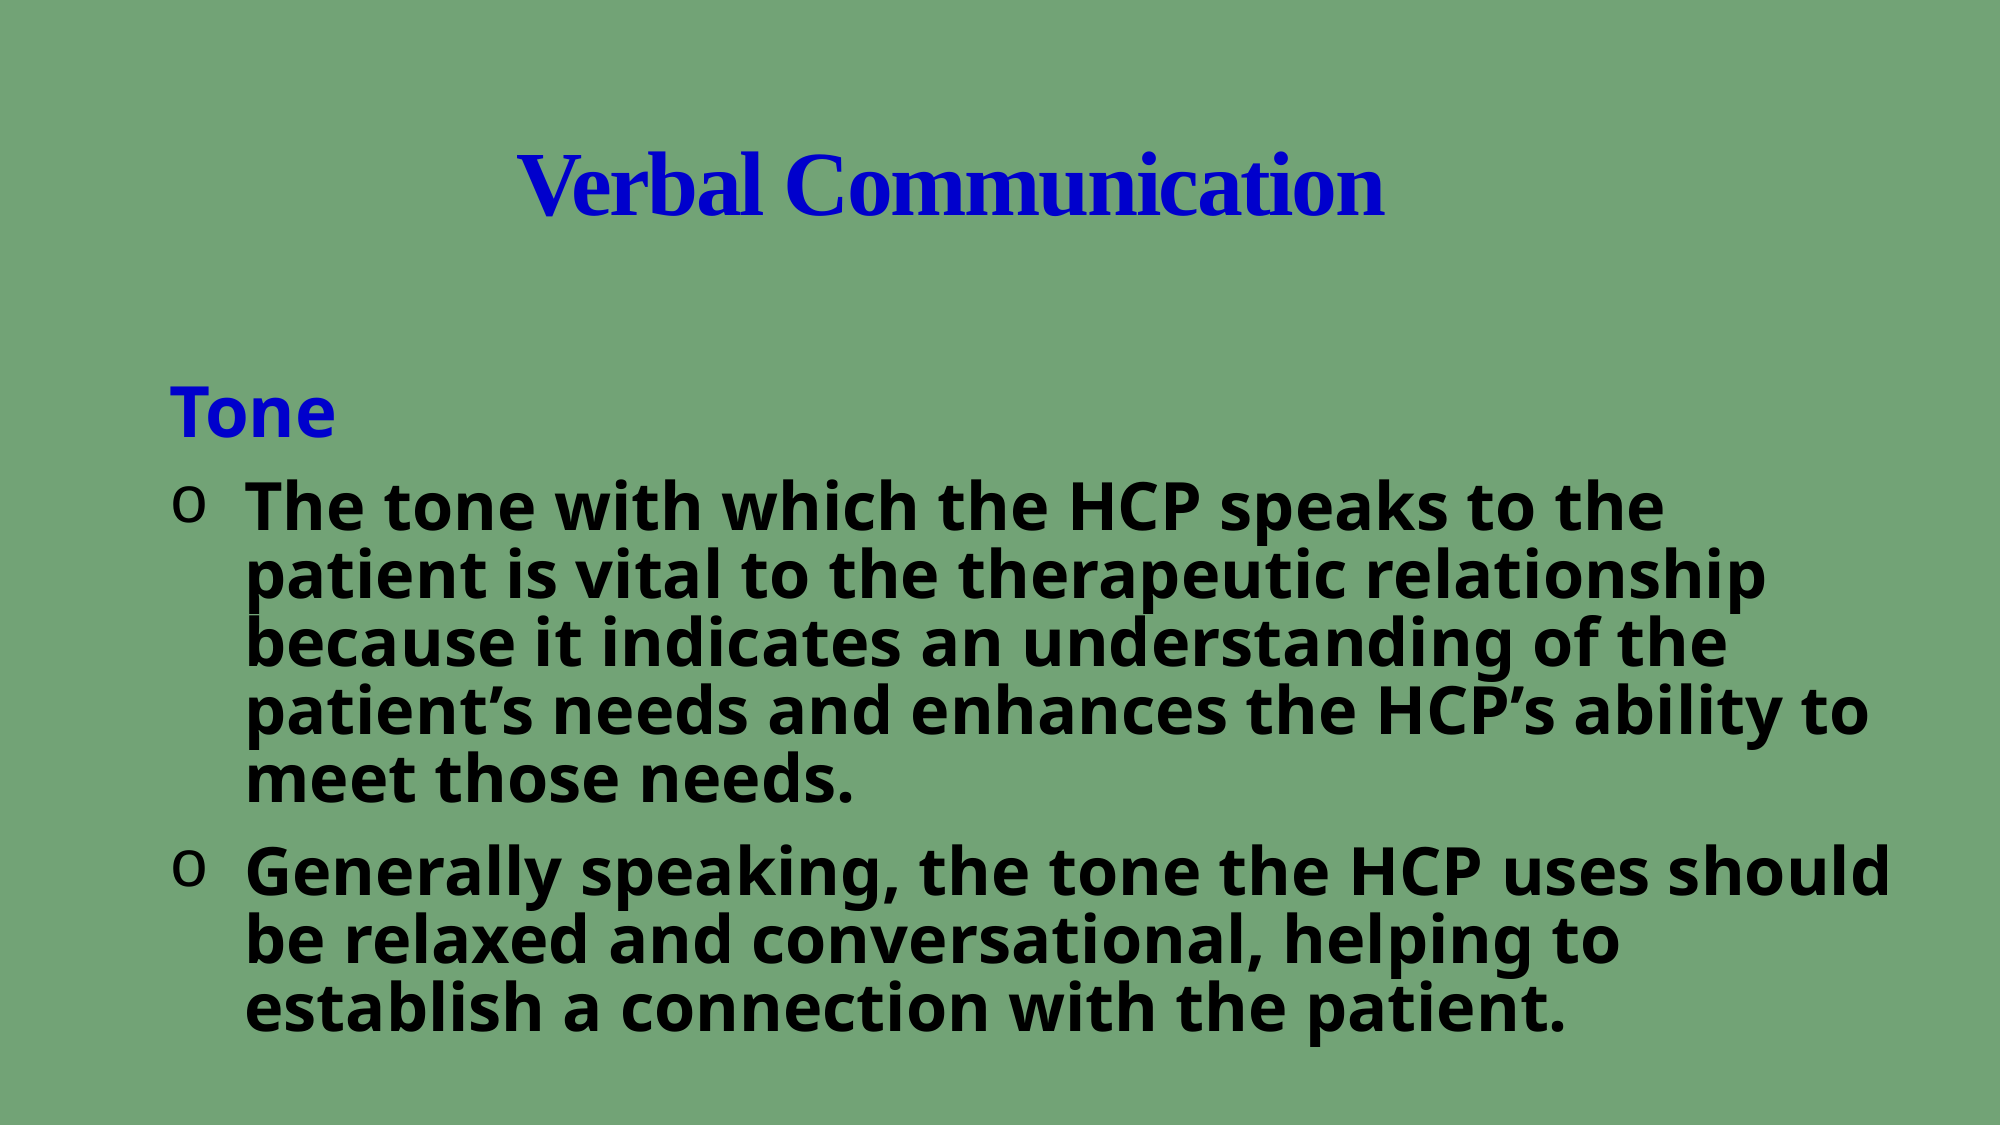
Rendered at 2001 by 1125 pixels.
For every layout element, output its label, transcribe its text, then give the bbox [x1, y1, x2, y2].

title Verbal Communication [227, 105, 1676, 241]
subtitle Tone The tone with which the HCP speaks to the patient is vital to the therapeutic relationship because it indicates an understanding of the patient’s needs and enhances the HCP’s ability to meet those needs. Generally speaking, the tone the HCP uses should be relaxed and conversational, helping to establish a connection with the patient. [154, 371, 1929, 1008]
